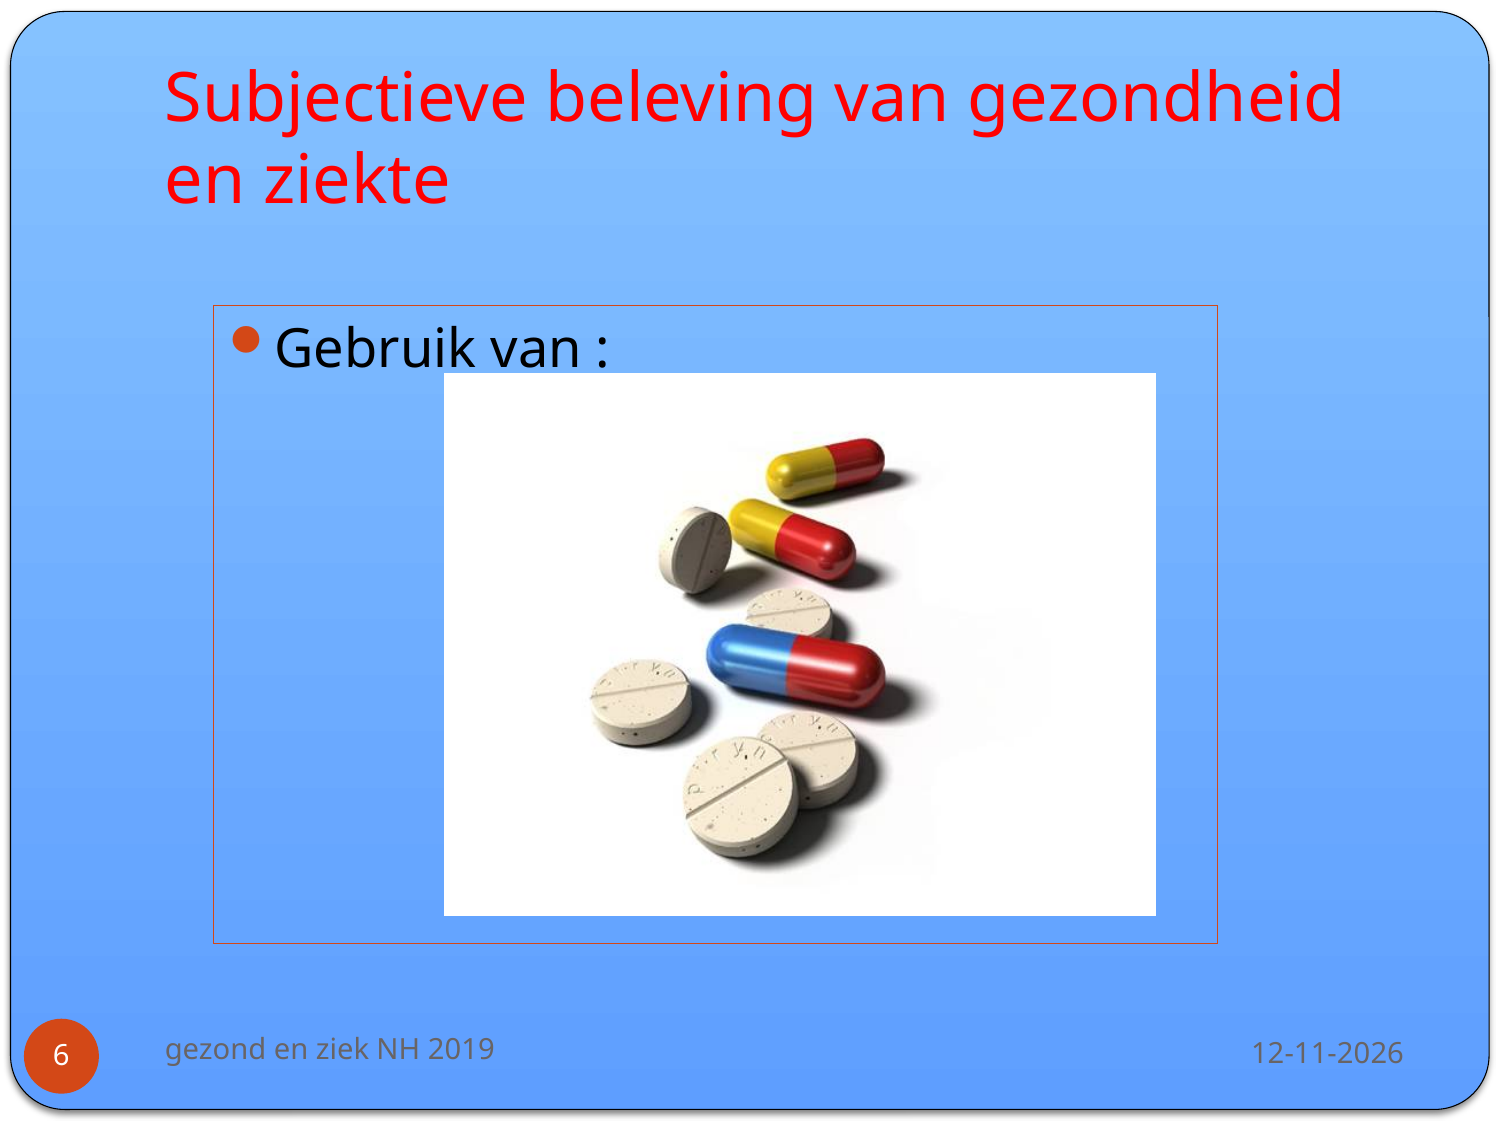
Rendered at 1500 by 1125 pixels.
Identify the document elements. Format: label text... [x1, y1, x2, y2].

slide_number 6 [23, 1018, 99, 1094]
title Subjectieve beleving van gezondheid en ziekte [150, 45, 1425, 233]
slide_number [1012, 1015, 1419, 1094]
picture [443, 373, 1157, 916]
list Gebruik van : [213, 305, 1218, 944]
footer gezond en ziek NH 2019 [150, 1012, 800, 1088]
